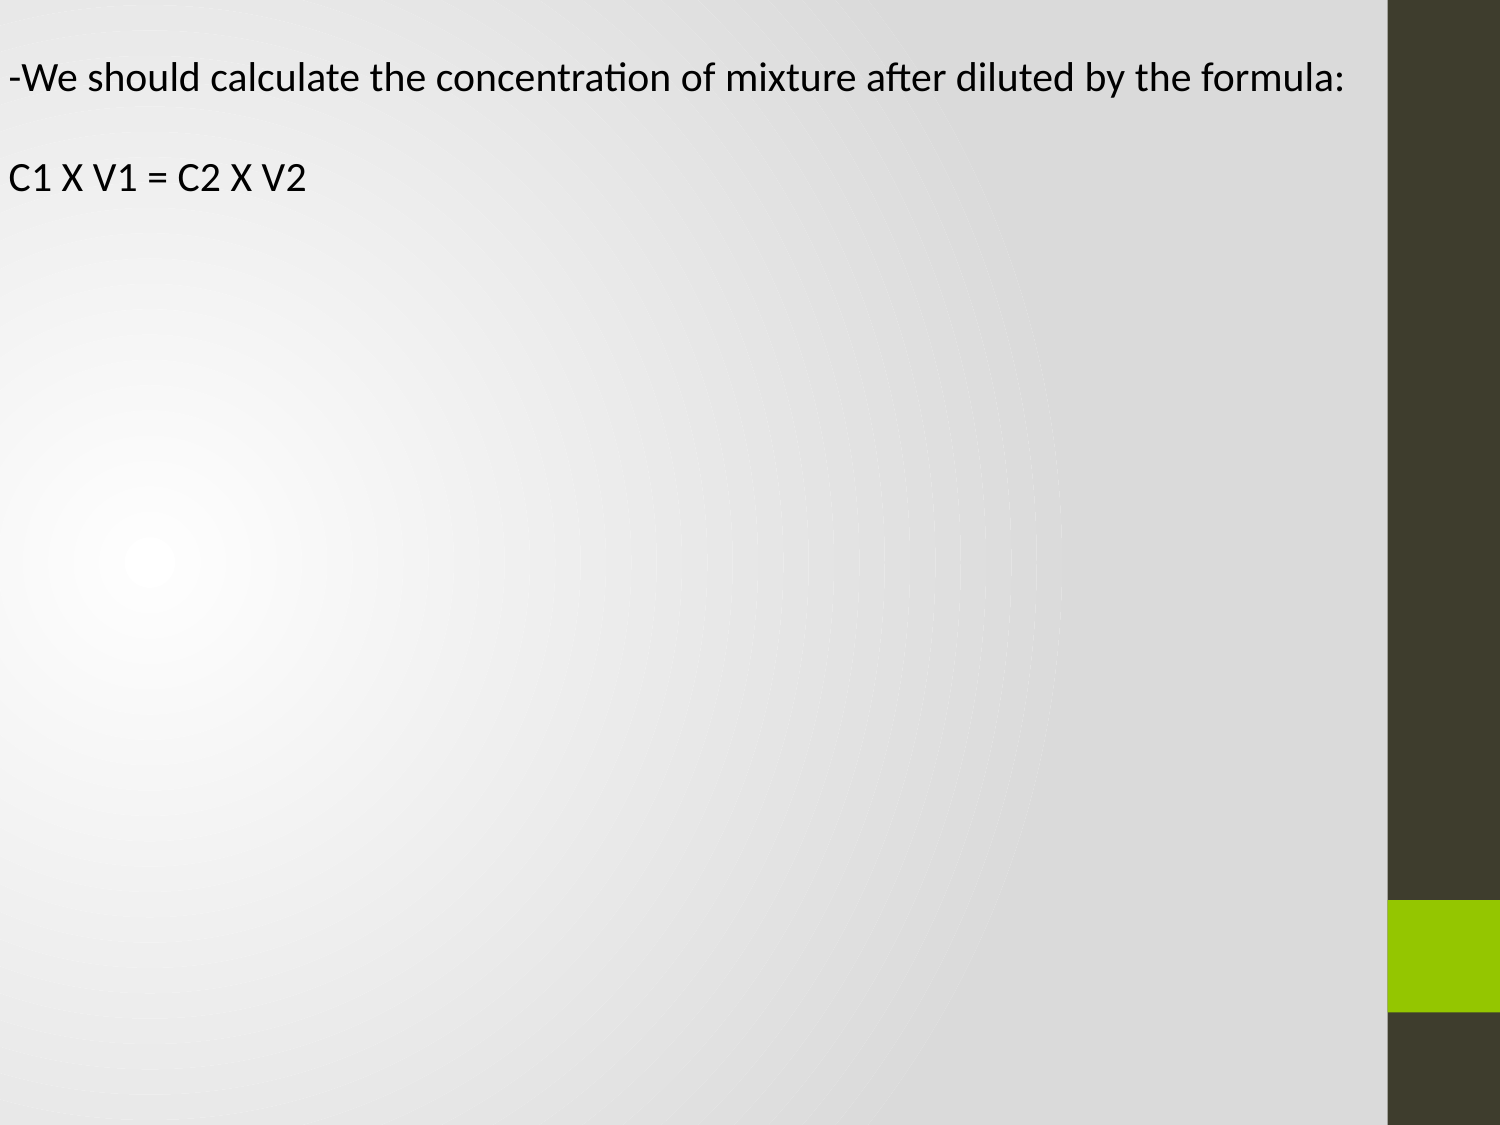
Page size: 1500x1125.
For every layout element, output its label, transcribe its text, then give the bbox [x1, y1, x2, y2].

text_box -We should calculate the concentration of mixture after diluted by the formula: C1 X V1 = C2 X V2 [0, 42, 1388, 208]
